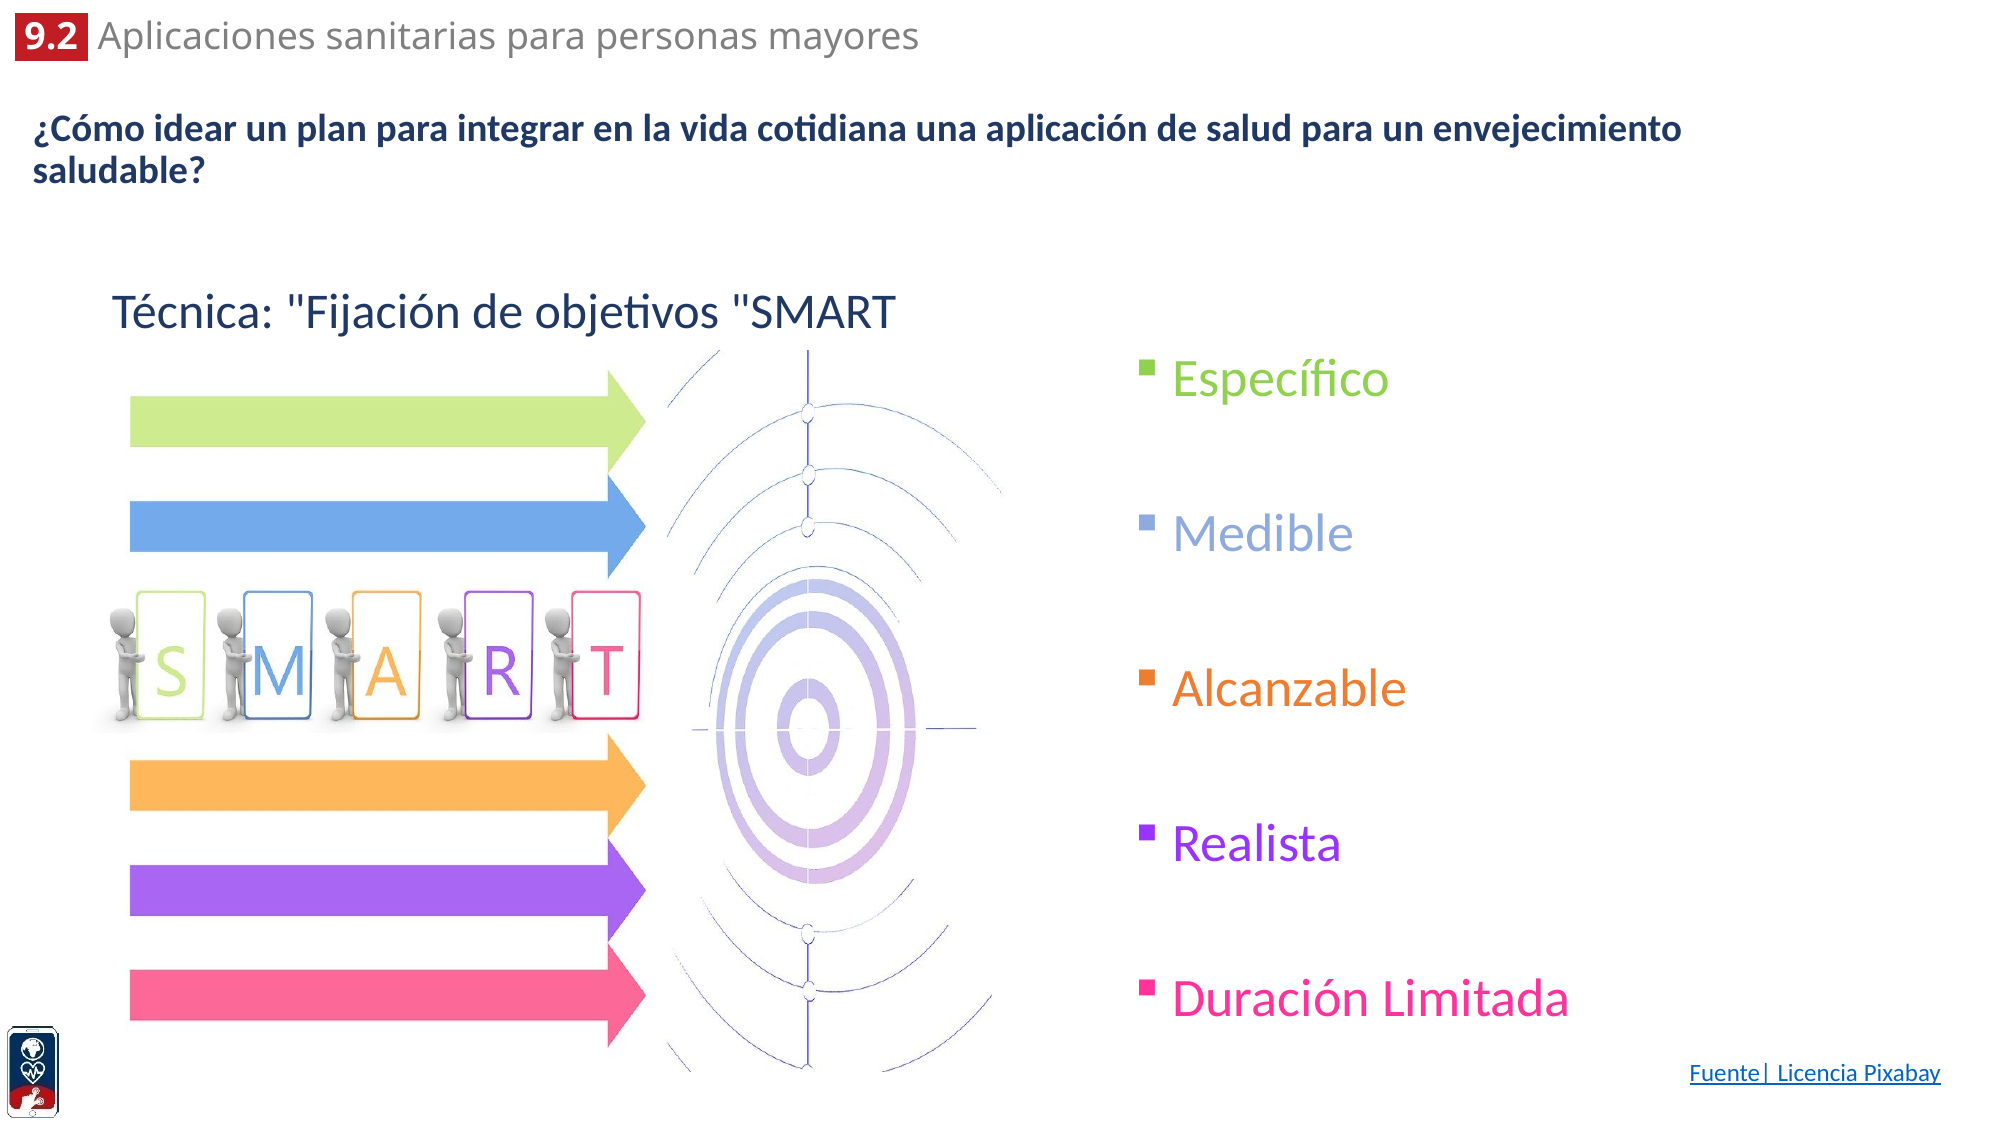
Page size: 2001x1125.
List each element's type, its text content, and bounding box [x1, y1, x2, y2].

title Técnica: "Fijación de objetivos "SMART [96, 262, 1911, 362]
text_box Fuente| Licencia Pixabay [1560, 1048, 1956, 1094]
picture [7, 1026, 59, 1118]
text_box ¿Cómo idear un plan para integrar en la vida cotidiana una aplicación de salud para un envejecimiento saludable? [17, 100, 1832, 200]
picture [91, 349, 1004, 1072]
list Específico Medible Alcanzable Realista Duración Limitada [1119, 334, 1956, 1023]
